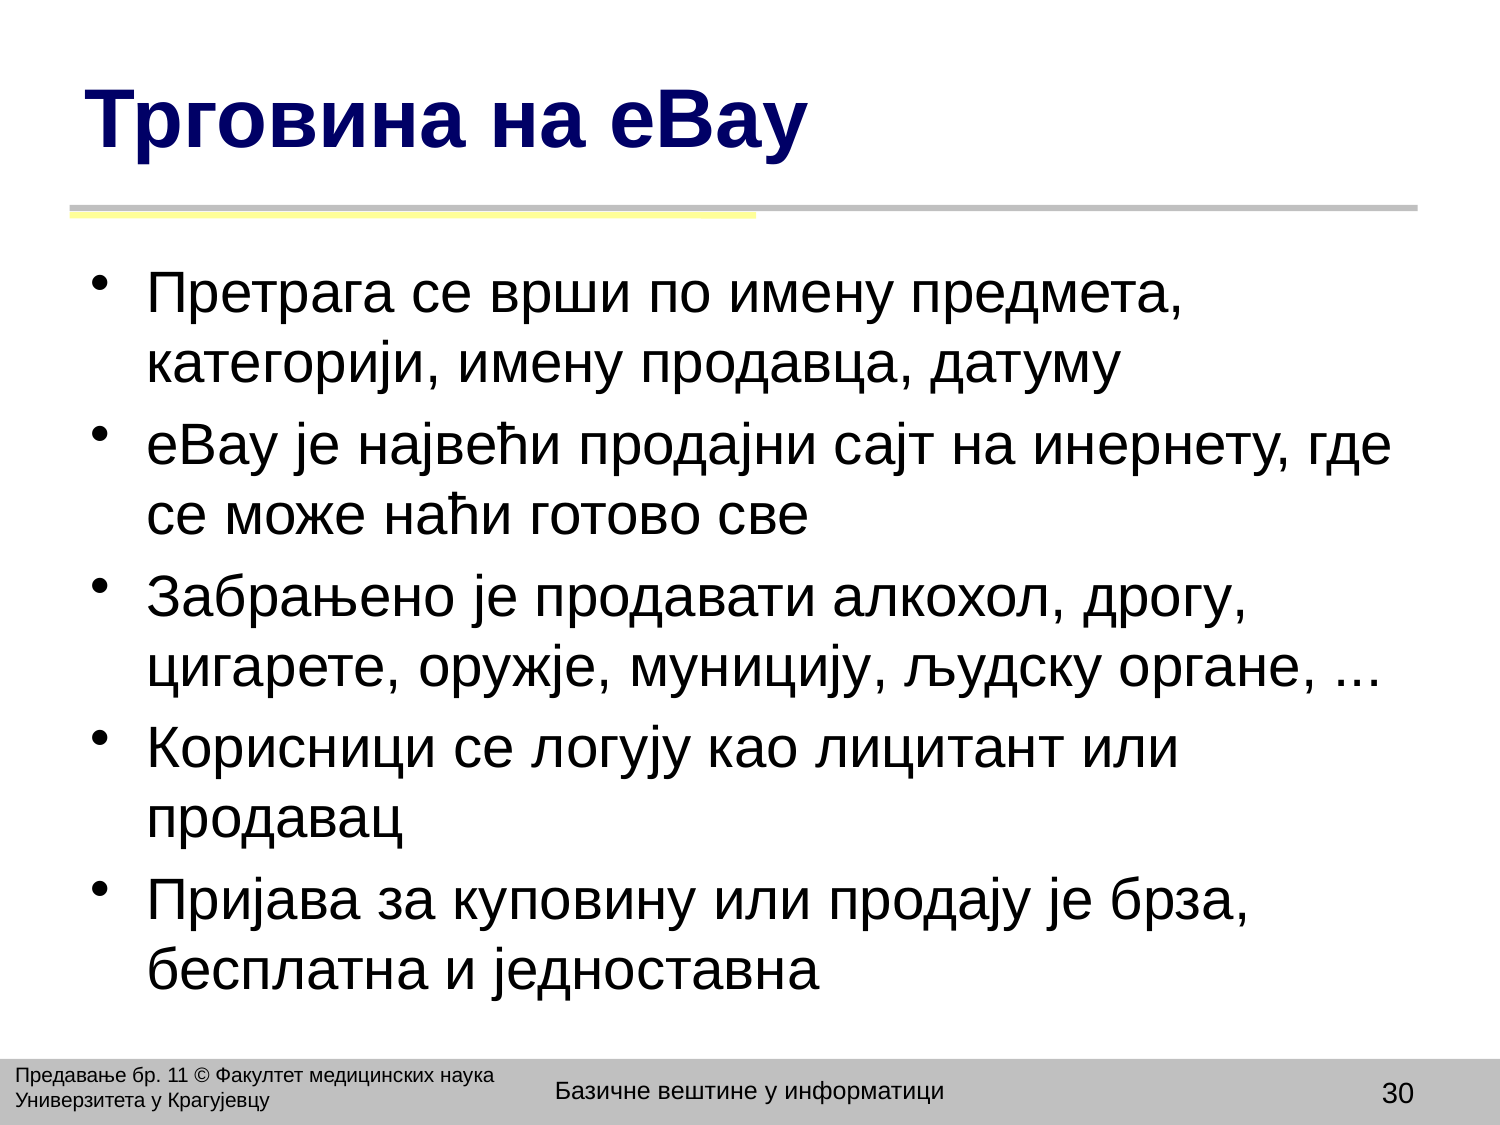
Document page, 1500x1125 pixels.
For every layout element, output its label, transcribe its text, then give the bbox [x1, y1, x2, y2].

slide_number Предавање бр. 11 © Факултет медицинских наука Универзитета у Крагујевцу [0, 1053, 621, 1108]
slide_number 30 [1079, 1066, 1430, 1125]
footer Базичне вештине у информатици [512, 1066, 988, 1125]
list Претрага се врши по имену предмета, категорији, имену продавца, датуму eBay је највећи продајни сајт на инернету, где се може наћи готово све Забрањено је продавати алкохол, дрогу, цигарете, оружје, муницију, људску органе, ... Корисници се логују као лицитант или продавац Пријава за куповину или продају је брза, бесплатна и једноставна [74, 246, 1426, 1023]
title Трговина на eBay [69, 19, 1426, 208]
